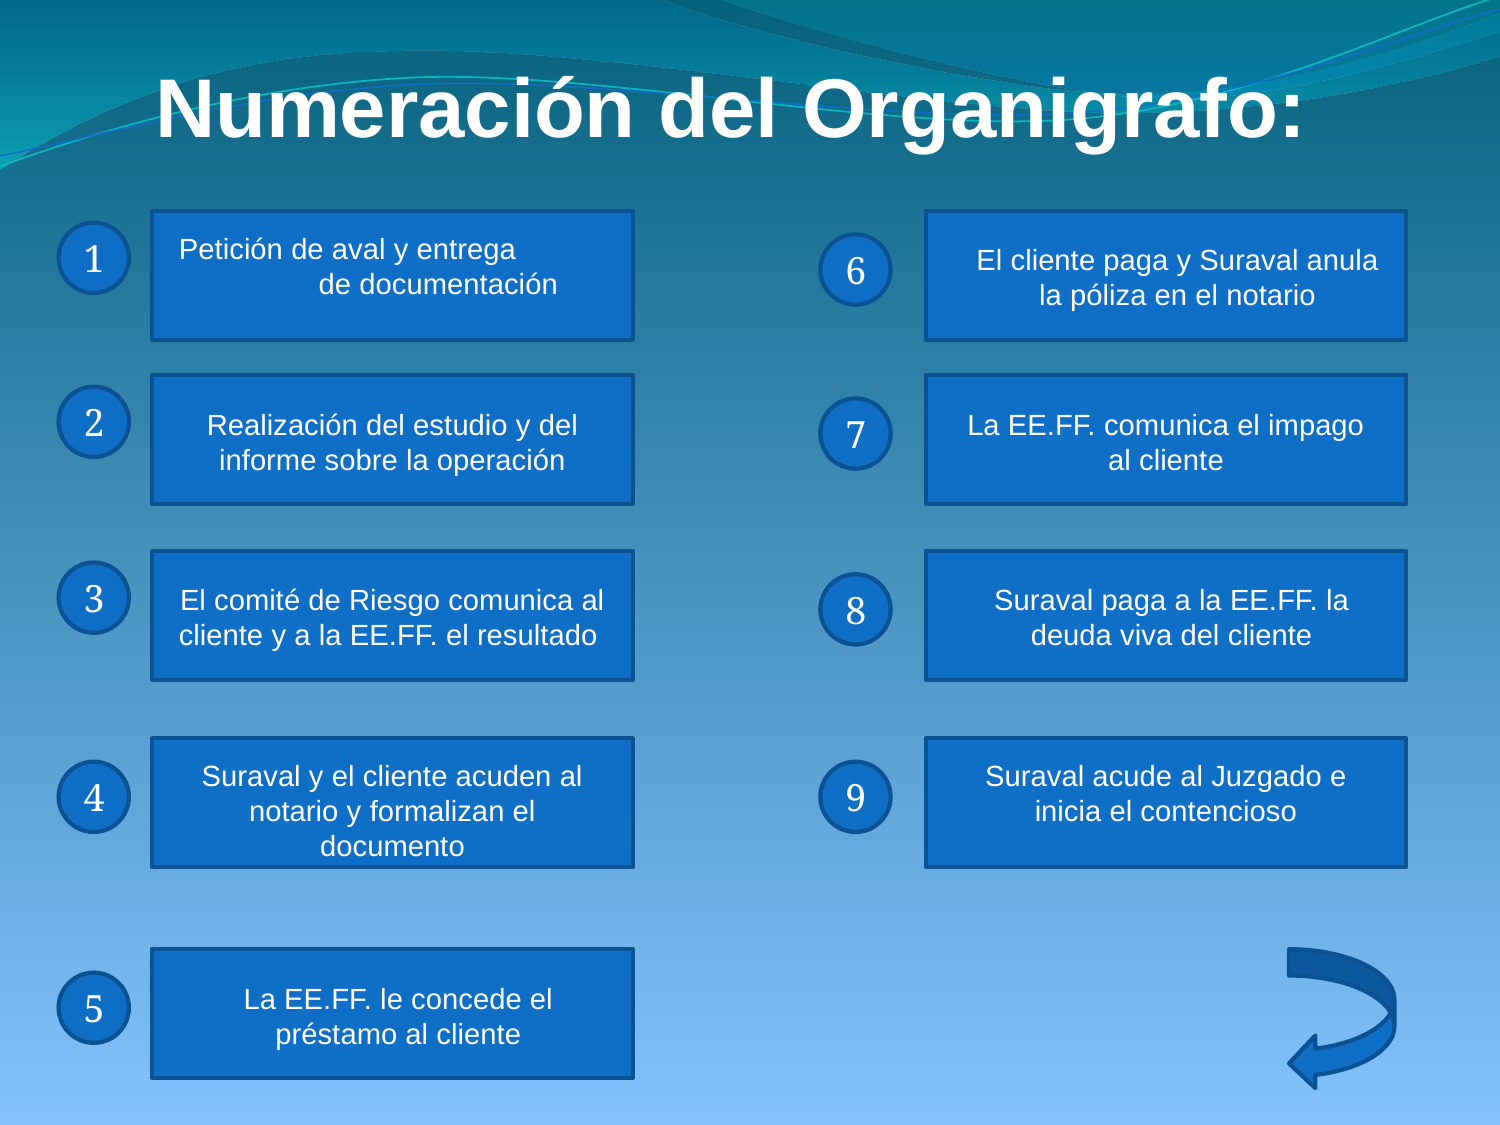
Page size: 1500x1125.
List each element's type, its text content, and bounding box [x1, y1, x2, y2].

text_box [924, 209, 1408, 342]
text_box Suraval paga a la EE.FF. la deuda viva del cliente [949, 574, 1395, 659]
text_box La EE.FF. comunica el impago al cliente [949, 398, 1383, 484]
text_box Realización del estudio y del informe sobre la operación [152, 398, 633, 484]
text_box Suraval y el cliente acuden al notario y formalizan el documento [175, 749, 610, 870]
text_box Numeración del Organigrafo: [140, 46, 1454, 162]
text_box [924, 549, 1408, 682]
text_box Suraval acude al Juzgado e inicia el contencioso [937, 749, 1395, 835]
text_box 4 [56, 759, 132, 835]
text_box [150, 549, 635, 682]
text_box 5 [56, 970, 132, 1046]
text_box [150, 373, 635, 506]
text_box [924, 373, 1408, 506]
text_box 6 [818, 232, 893, 307]
text_box La EE.FF. le concede el préstamo al cliente [175, 972, 622, 1058]
text_box 1 [56, 220, 132, 296]
text_box 3 [56, 560, 132, 635]
text_box 8 [818, 572, 893, 647]
text_box [150, 209, 635, 342]
text_box [150, 947, 635, 1080]
text_box 2 [56, 384, 132, 460]
text_box El comité de Riesgo comunica al cliente y a la EE.FF. el resultado [164, 574, 622, 659]
text_box [1286, 947, 1397, 1091]
text_box 7 [818, 396, 893, 471]
text_box 9 [818, 759, 893, 835]
text_box El cliente paga y Suraval anula la póliza en el notario [960, 234, 1395, 319]
text_box Petición de aval y entrega de documentación [163, 222, 598, 308]
text_box [924, 736, 1408, 869]
text_box [150, 736, 635, 869]
